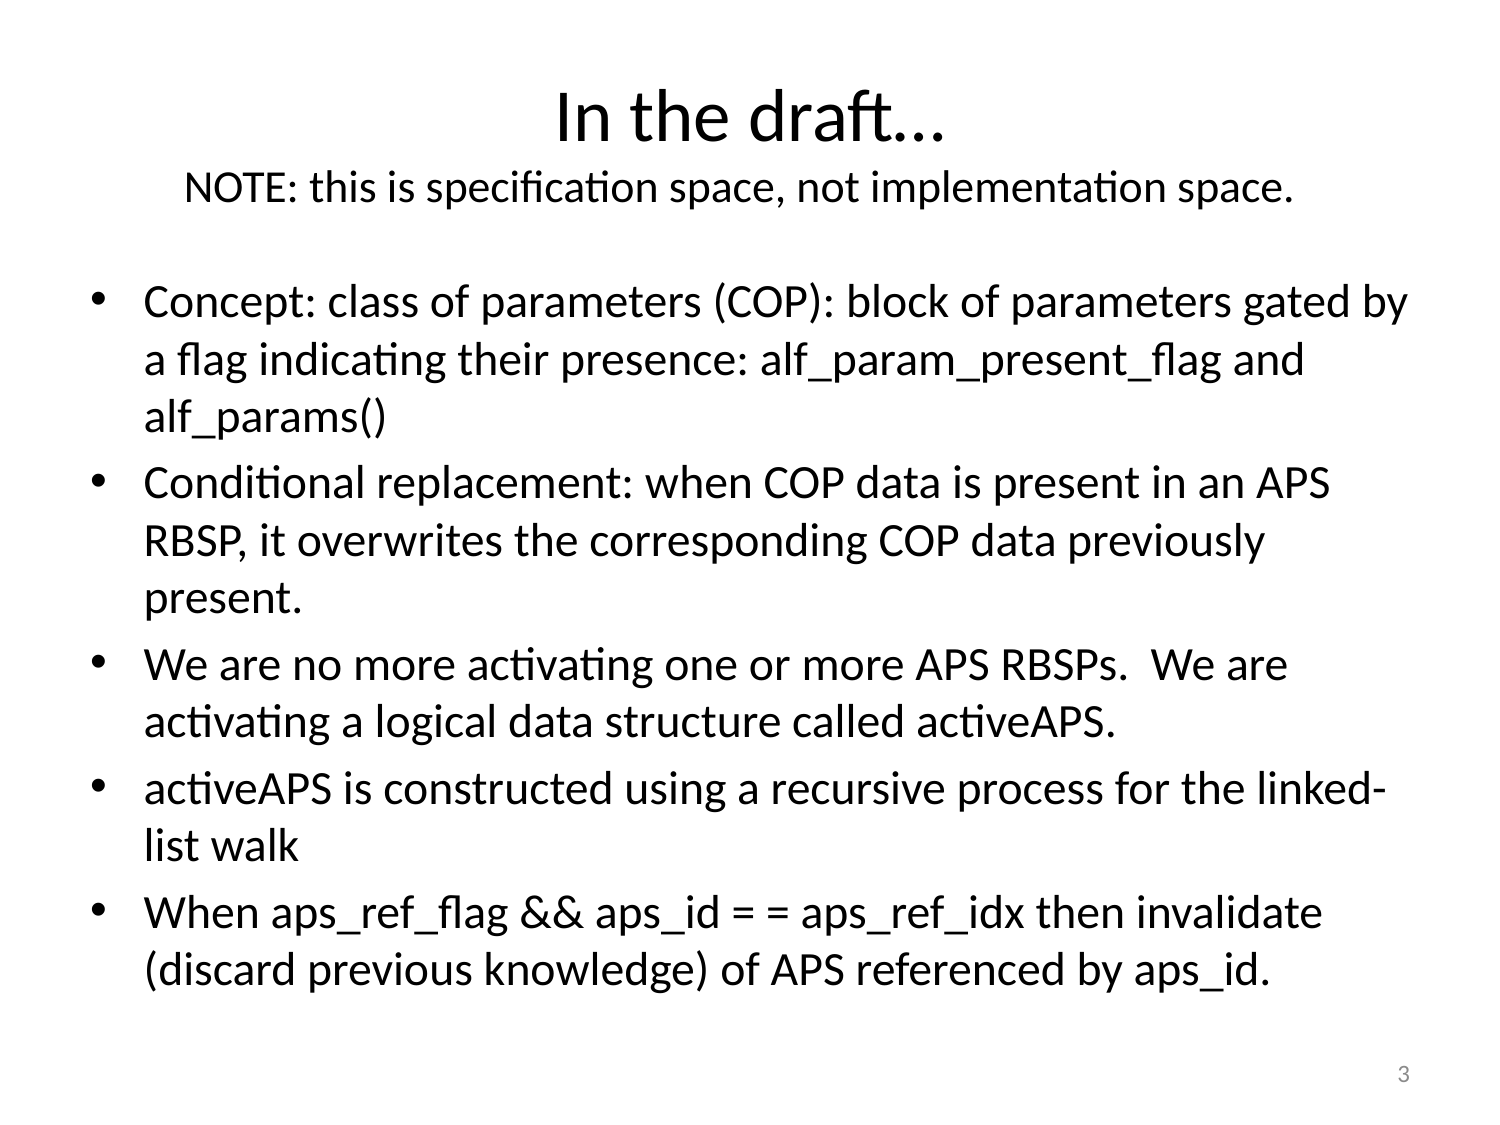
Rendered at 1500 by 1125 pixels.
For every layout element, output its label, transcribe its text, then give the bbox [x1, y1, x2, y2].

list Concept: class of parameters (COP): block of parameters gated by a flag indicating their presence: alf_param_present_flag and alf_params() Conditional replacement: when COP data is present in an APS RBSP, it overwrites the corresponding COP data previously present. We are no more activating one or more APS RBSPs. We are activating a logical data structure called activeAPS. activeAPS is constructed using a recursive process for the linked-list walk When aps_ref_flag && aps_id = = aps_ref_idx then invalidate (discard previous knowledge) of APS referenced by aps_id. [75, 262, 1425, 1005]
title In the draft… NOTE: this is specification space, not implementation space. [75, 45, 1425, 233]
slide_number 3 [1074, 1042, 1425, 1103]
